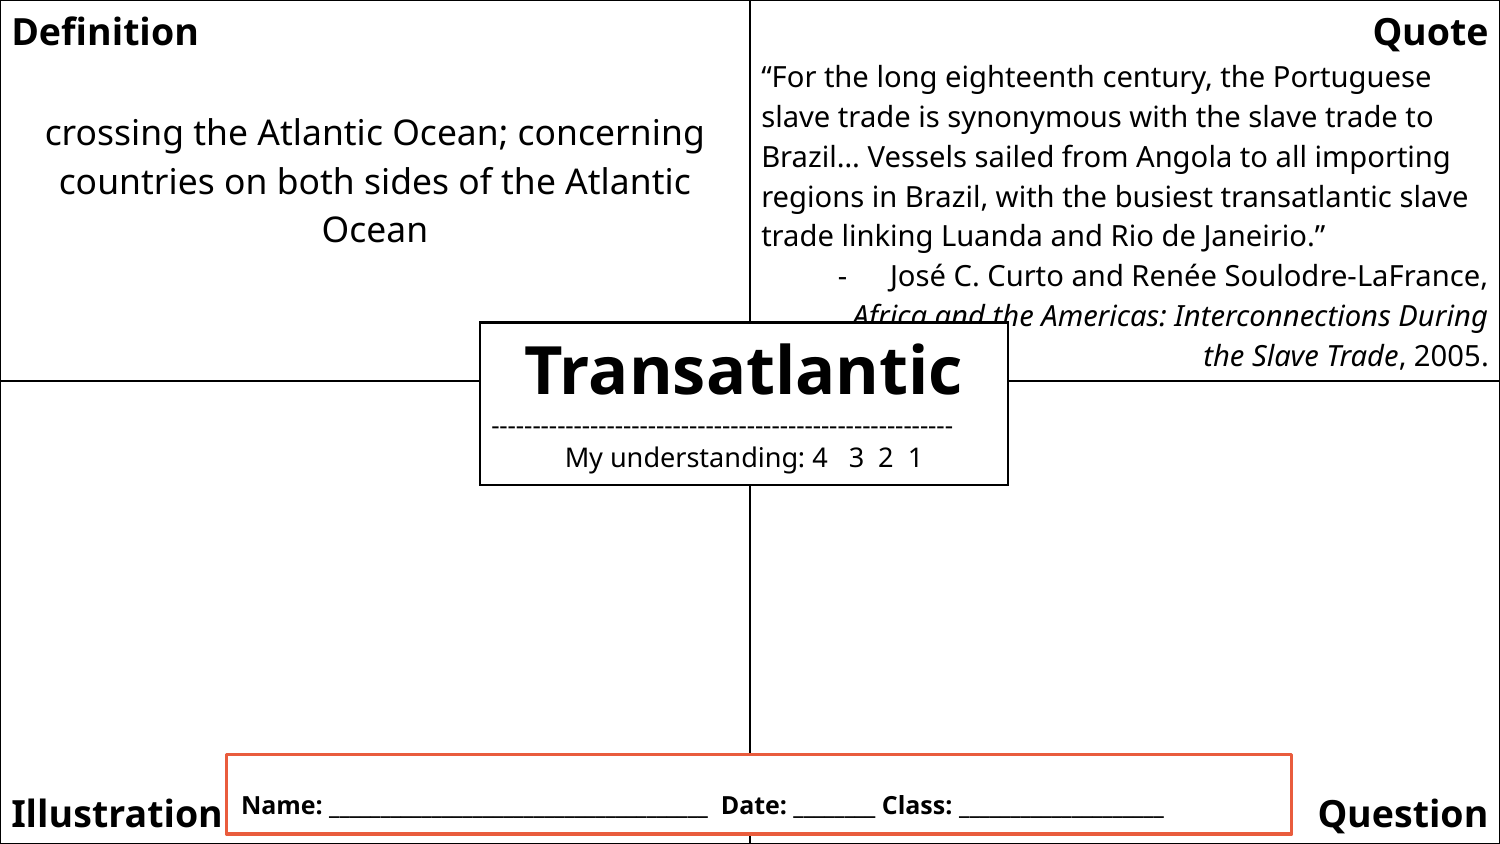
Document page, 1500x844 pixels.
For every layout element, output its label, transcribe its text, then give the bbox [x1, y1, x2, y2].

table_cell Illustration [1, 382, 749, 843]
text_box Transatlantic -------------------------------------------------------- My understanding: 4 3 2 1 [480, 322, 1008, 486]
table_header Definition crossing the Atlantic Ocean; concerning countries on both sides of the Atlantic Ocean [1, 1, 749, 380]
table_header Quote “For the long eighteenth century, the Portuguese slave trade is synonymous with the slave trade to Brazil… Vessels sailed from Angola to all importing regions in Brazil, with the busiest transatlantic slave trade linking Luanda and Rio de Janeirio.” José C. Curto and Renée Soulodre-LaFrance, Africa and the Americas: Interconnections During the Slave Trade, 2005. [751, 1, 1499, 380]
text_box Name: _____________________________________ Date: ________ Class: ____________________ [226, 754, 1292, 834]
table_cell Question [751, 382, 1499, 843]
